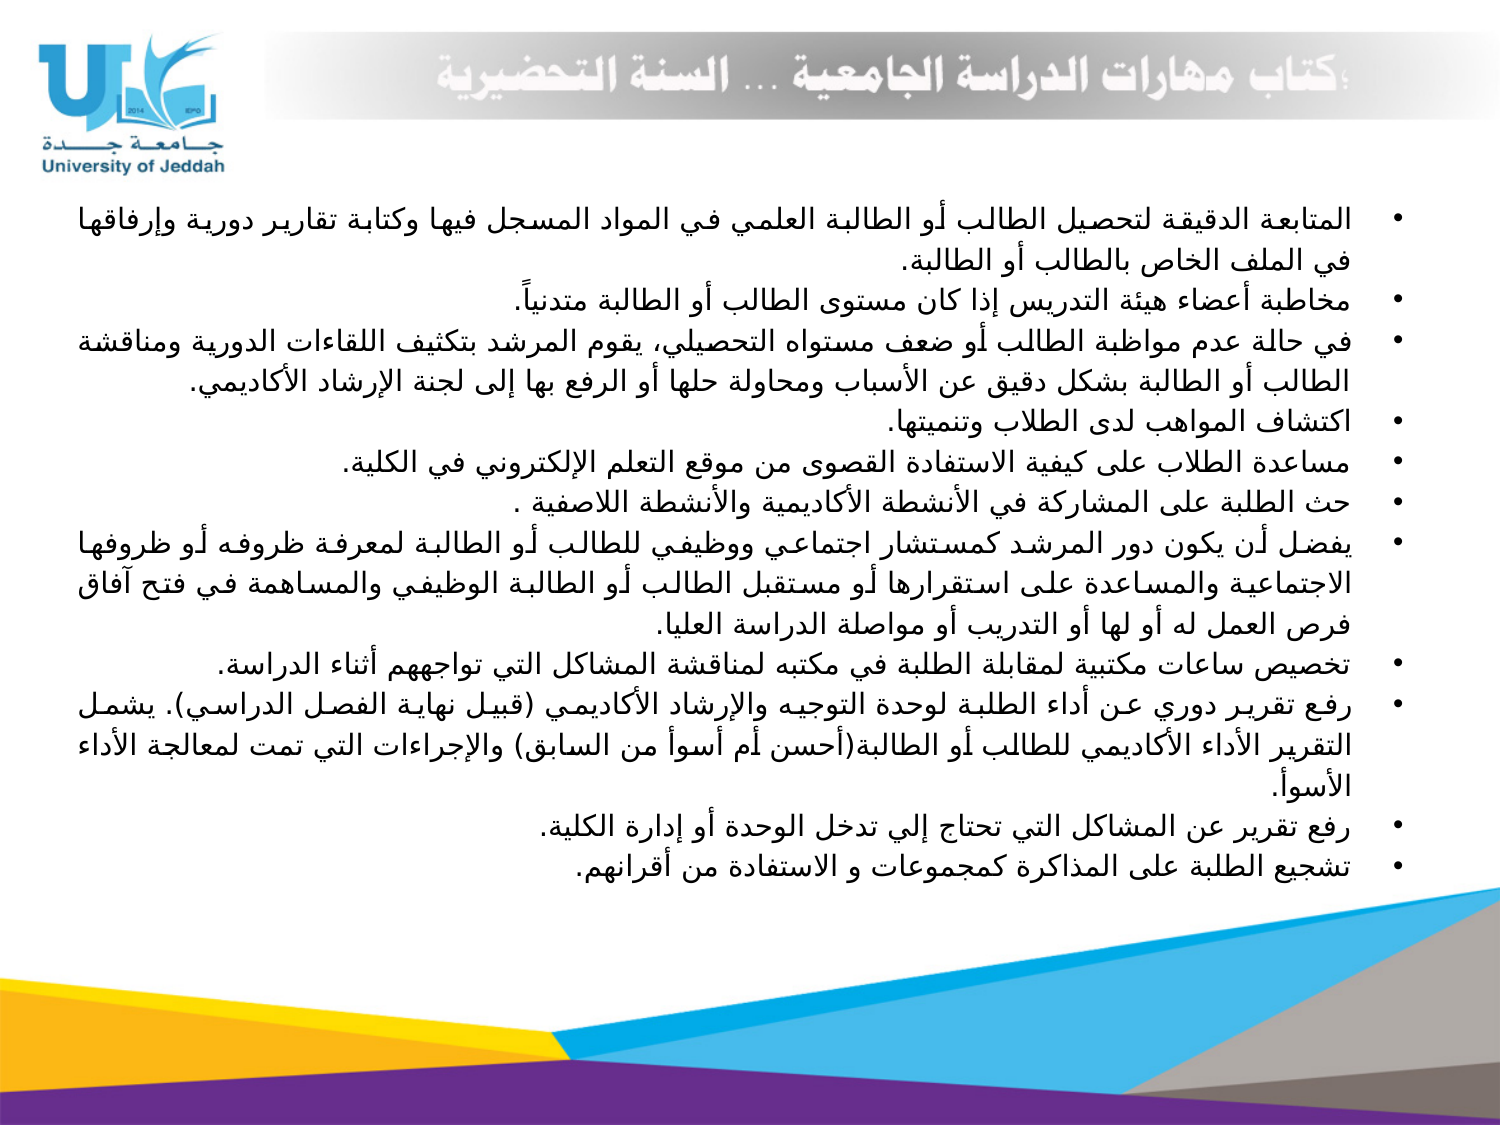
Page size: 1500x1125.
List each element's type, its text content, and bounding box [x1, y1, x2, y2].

list المتابعة الدقيقة لتحصيل الطالب أو الطالبة العلمي في المواد المسجل فيها وكتابة تقارير دورية وإرفاقها في الملف الخاص بالطالب أو الطالبة. مخاطبة أعضاء هيئة التدريس إذا كان مستوى الطالب أو الطالبة متدنياً. في حالة عدم مواظبة الطالب أو ضعف مستواه التحصيلي، يقوم المرشد بتكثيف اللقاءات الدورية ومناقشة الطالب أو الطالبة بشكل دقيق عن الأسباب ومحاولة حلها أو الرفع بها إلى لجنة الإرشاد الأكاديمي. اكتشاف المواهب لدى الطلاب وتنميتها. مساعدة الطلاب على كيفية الاستفادة القصوى من موقع التعلم الإلكتروني في الكلية. حث الطلبة على المشاركة في الأنشطة الأكاديمية والأنشطة اللاصفية . يفضل أن يكون دور المرشد كمستشار اجتماعي ووظيفي للطالب أو الطالبة لمعرفة ظروفه أو ظروفها الاجتماعية والمساعدة على استقرارها أو مستقبل الطالب أو الطالبة الوظيفي والمساهمة في فتح آفاق فرص العمل له أو لها أو التدريب أو مواصلة الدراسة العليا. تخصيص ساعات مكتبية لمقابلة الطلبة في مكتبه لمناقشة المشاكل التي تواجههم أثناء الدراسة. رفع تقرير دوري عن أداء الطلبة لوحدة التوجيه والإرشاد الأكاديمي (قبيل نهاية الفصل الدراسي). يشمل التقرير الأداء الأكاديمي للطالب أو الطالبة(أحسن أم أسوأ من السابق) والإجراءات التي تمت لمعالجة الأداء الأسوأ. رفع تقرير عن المشاكل التي تحتاج إلي تدخل الوحدة أو إدارة الكلية. تشجيع الطلبة على المذاكرة كمجموعات و الاستفادة من أقرانهم. [62, 187, 1413, 930]
picture [0, 0, 1500, 1125]
